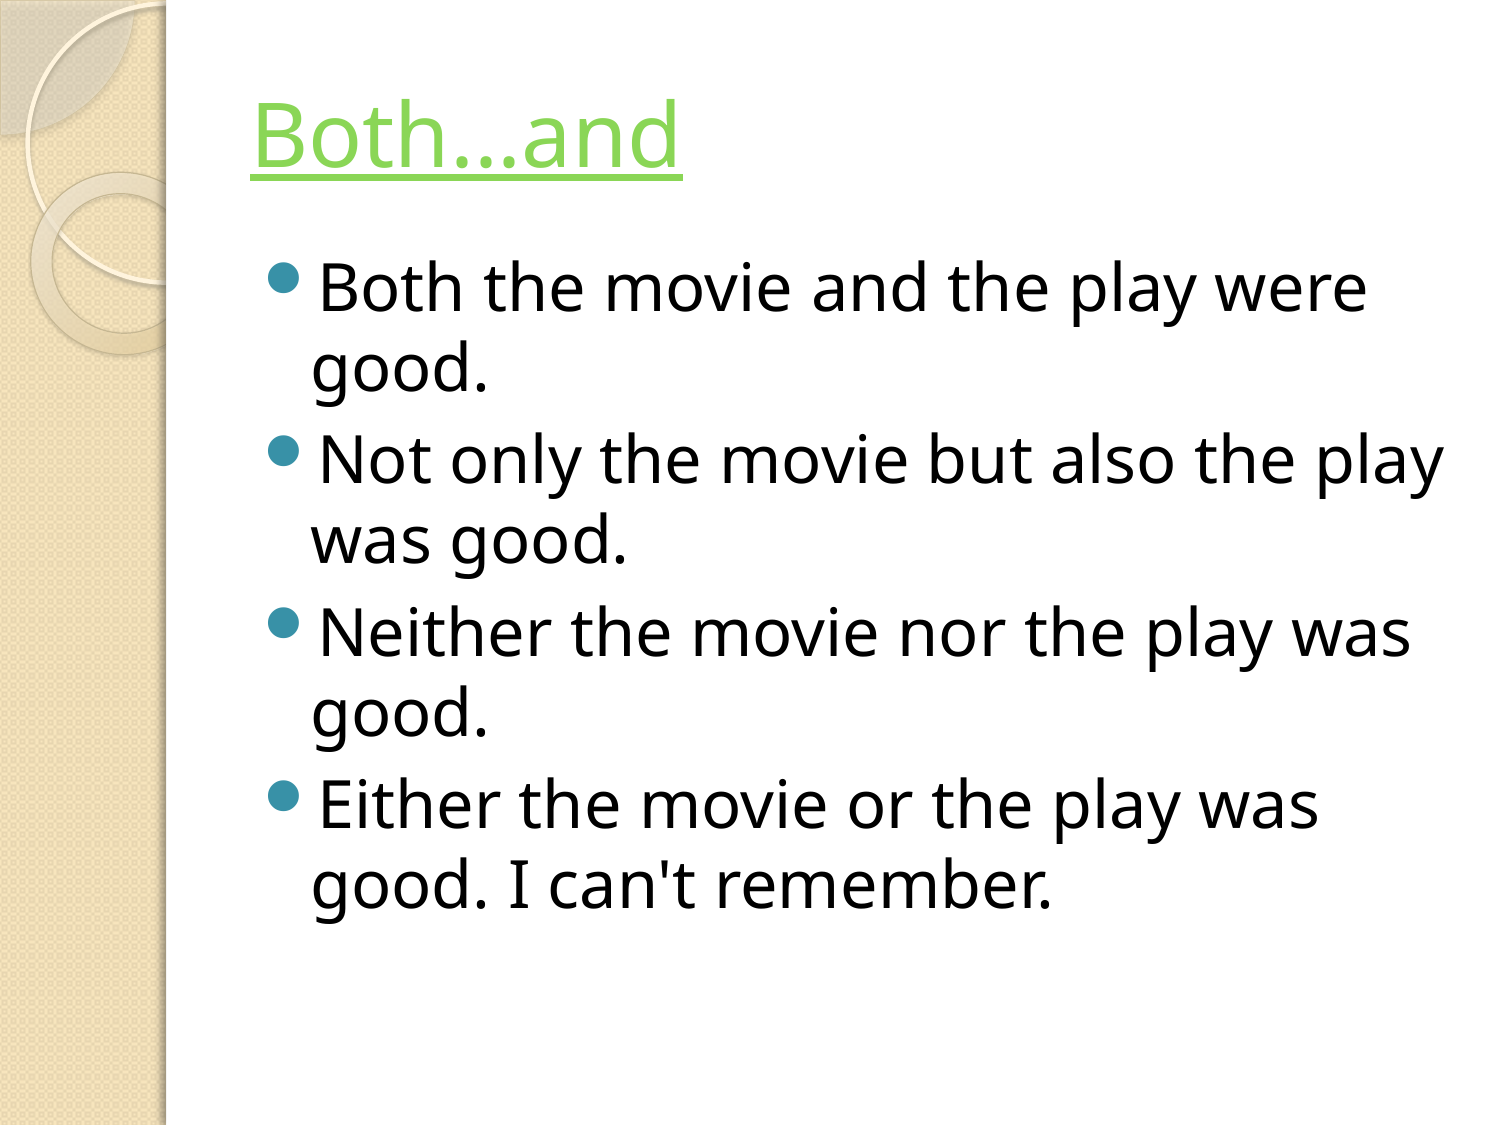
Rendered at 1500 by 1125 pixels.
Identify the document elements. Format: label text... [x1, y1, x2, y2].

title Both...and [235, 45, 1466, 233]
list Both the movie and the play were good. Not only the movie but also the play was good. Neither the movie nor the play was good. Either the movie or the play was good. I can't remember. [235, 237, 1466, 1025]
